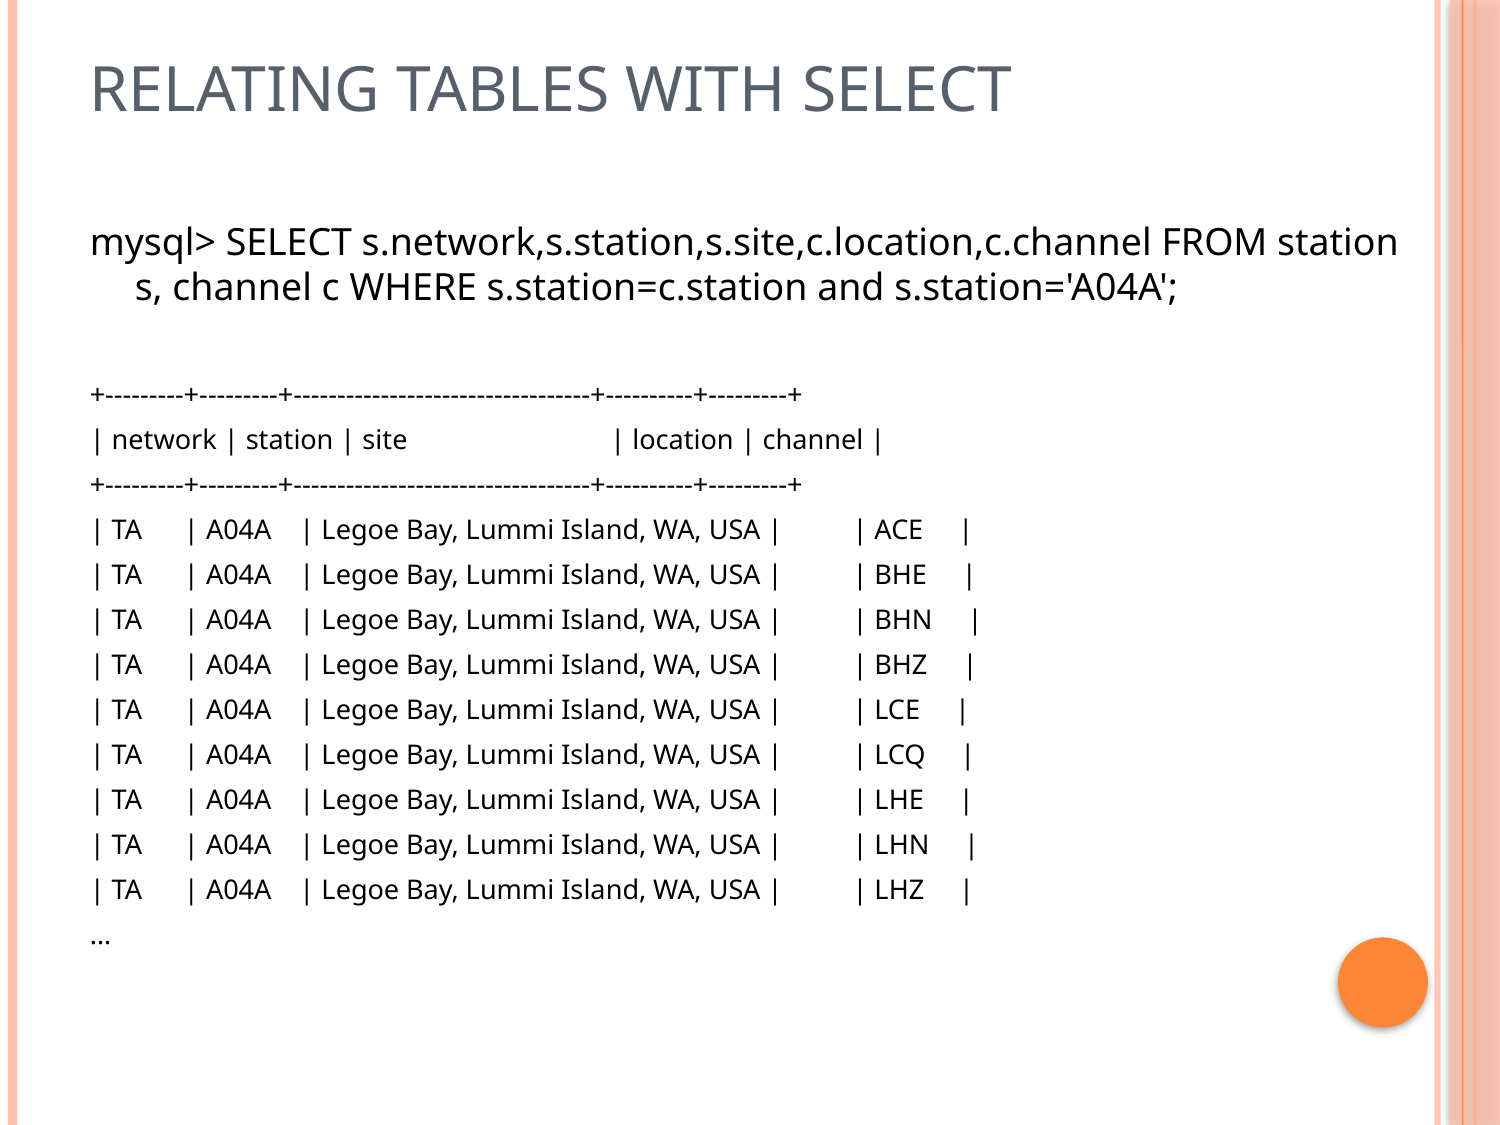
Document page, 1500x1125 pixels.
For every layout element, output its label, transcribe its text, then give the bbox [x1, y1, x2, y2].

list mysql> SELECT s.network,s.station,s.site,c.location,c.channel FROM station s, channel c WHERE s.station=c.station and s.station='A04A'; +---------+---------+----------------------------------+----------+---------+ | network | station | site | location | channel | +---------+---------+----------------------------------+----------+---------+ | TA | A04A | Legoe Bay, Lummi Island, WA, USA | | ACE | | TA | A04A | Legoe Bay, Lummi Island, WA, USA | | BHE | | TA | A04A | Legoe Bay, Lummi Island, WA, USA | | BHN | | TA | A04A | Legoe Bay, Lummi Island, WA, USA | | BHZ | | TA | A04A | Legoe Bay, Lummi Island, WA, USA | | LCE | | TA | A04A | Legoe Bay, Lummi Island, WA, USA | | LCQ | | TA | A04A | Legoe Bay, Lummi Island, WA, USA | | LHE | | TA | A04A | Legoe Bay, Lummi Island, WA, USA | | LHN | | TA | A04A | Legoe Bay, Lummi Island, WA, USA | | LHZ | … [75, 210, 1423, 1030]
title Relating tables with SELECT [75, 30, 1300, 132]
